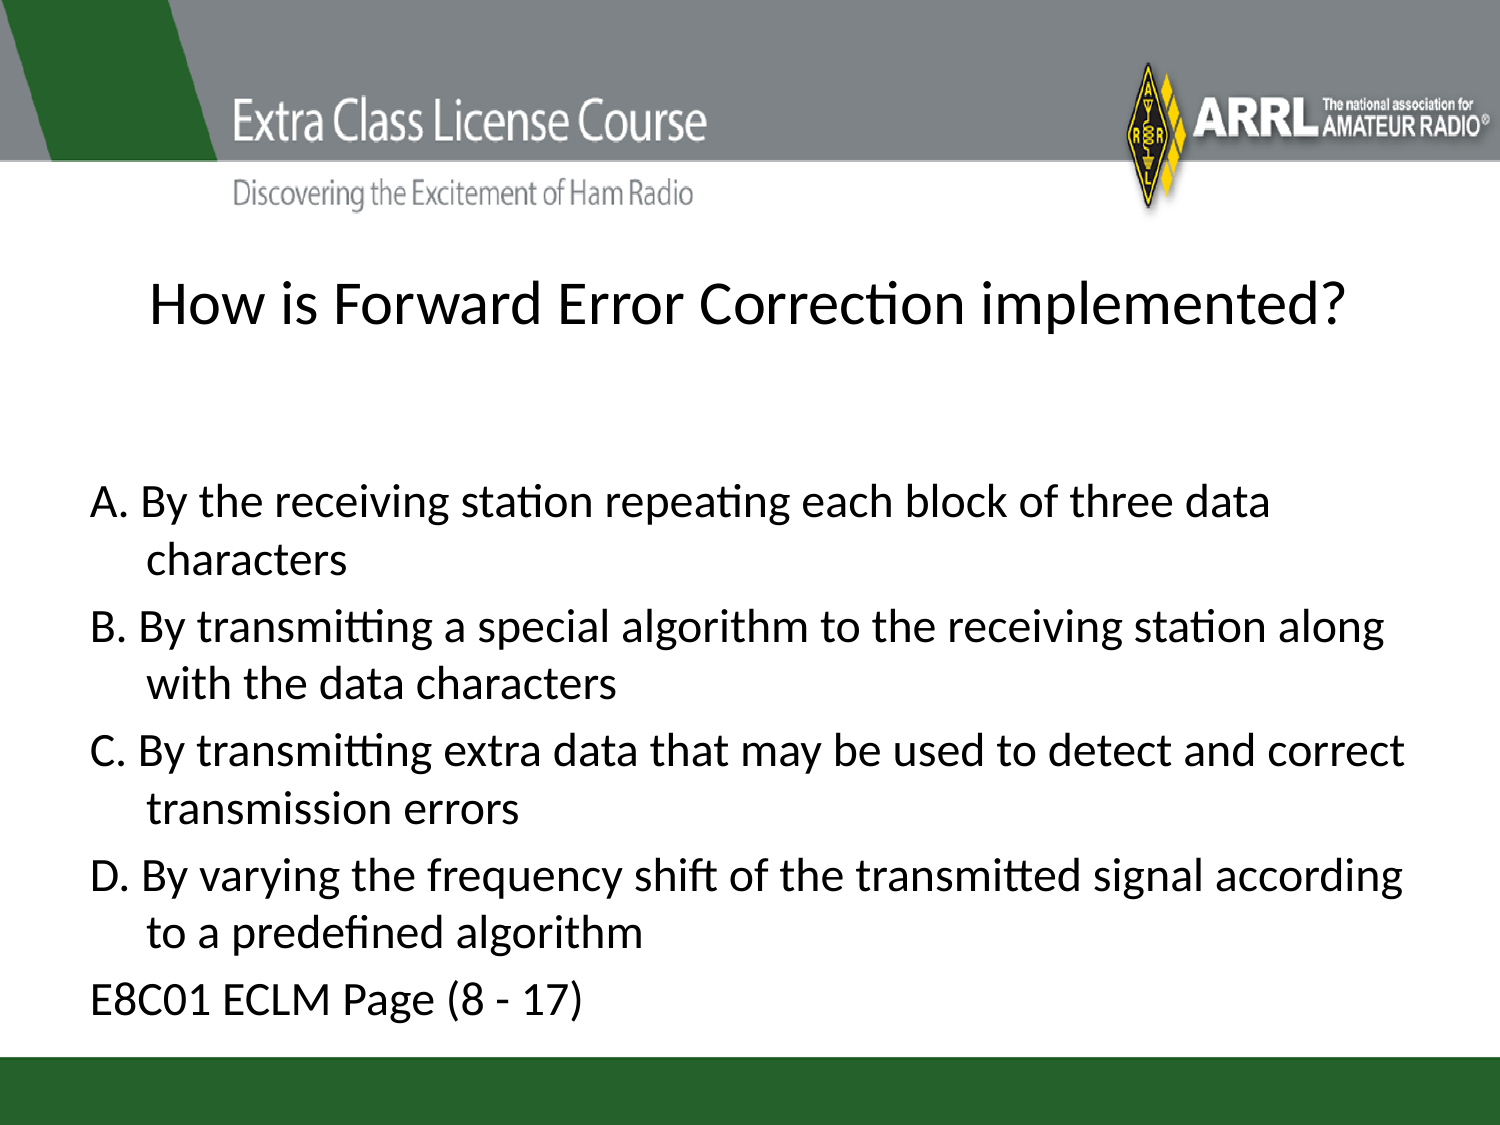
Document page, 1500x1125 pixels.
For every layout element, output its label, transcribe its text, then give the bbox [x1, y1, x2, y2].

picture [0, 0, 1500, 1125]
list A. By the receiving station repeating each block of three data characters B. By transmitting a special algorithm to the receiving station along with the data characters C. By transmitting extra data that may be used to detect and correct transmission errors D. By varying the frequency shift of the transmitted signal according to a predefined algorithm E8C01 ECLM Page (8 - 17) [75, 462, 1425, 980]
title How is Forward Error Correction implemented? [75, 254, 1425, 435]
